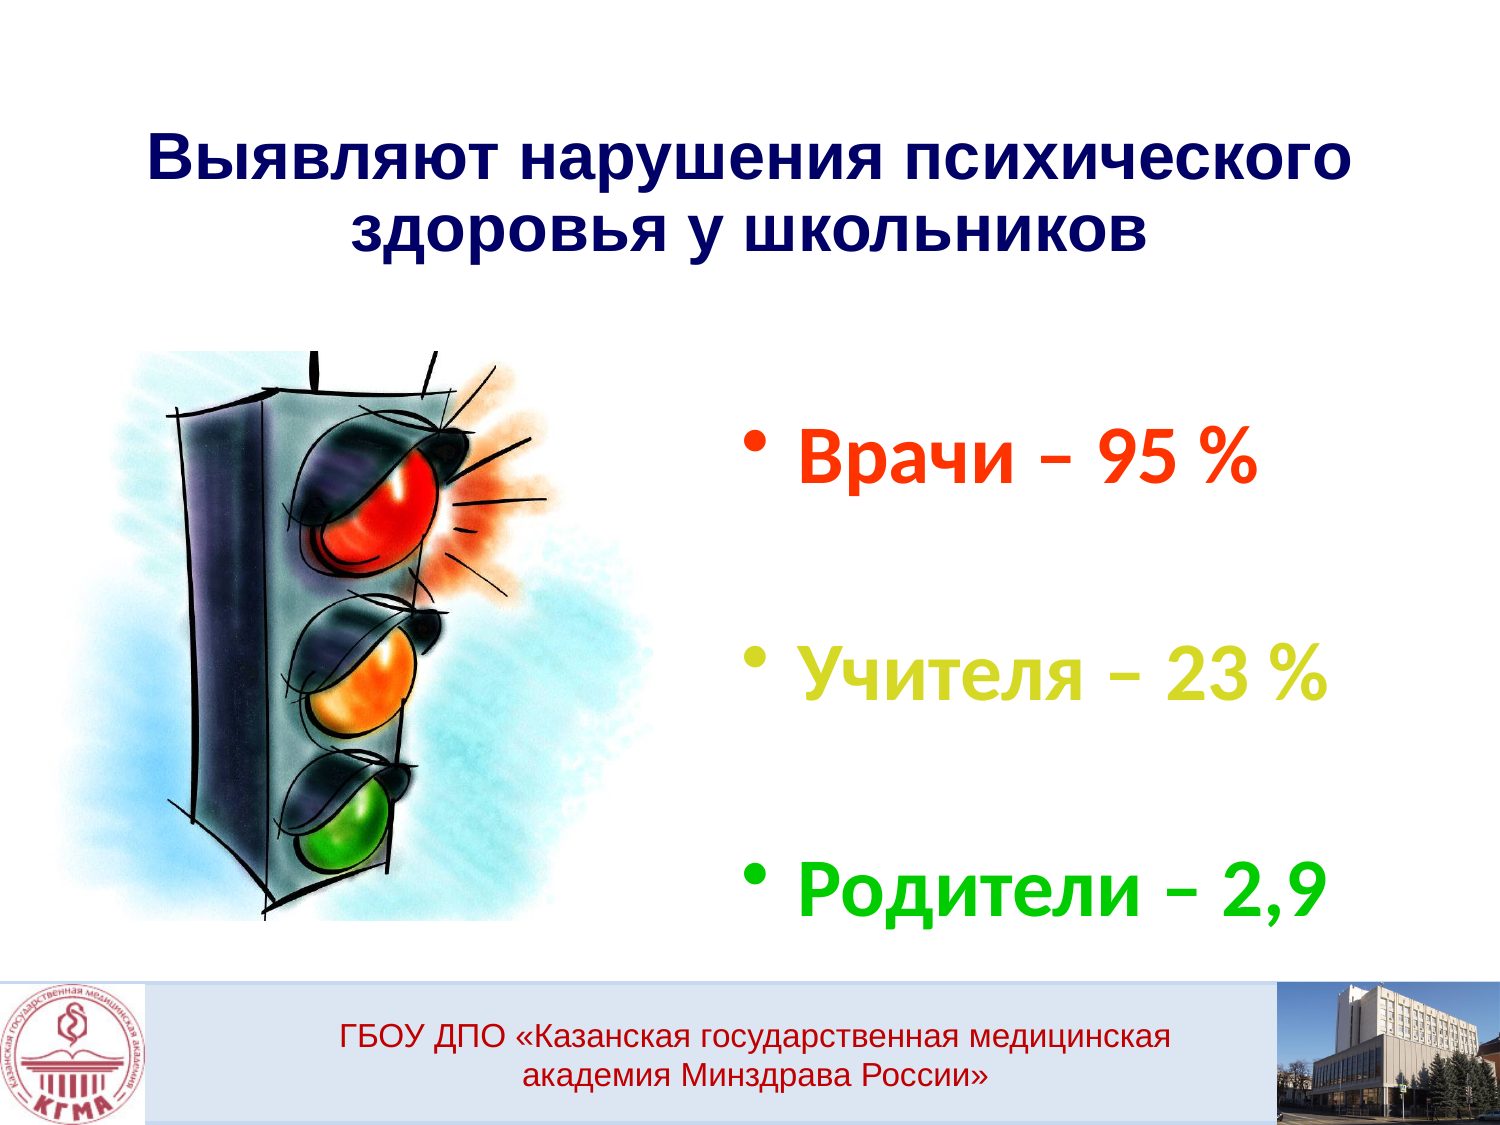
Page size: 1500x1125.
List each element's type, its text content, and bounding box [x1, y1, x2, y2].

picture [0, 984, 145, 1125]
text_box Врачи – 95 % Учителя – 23 % Родители – 2,9 % [726, 292, 1393, 968]
text_box ГБОУ ДПО «Казанская государственная медицинская академия Минздрава России» [316, 1006, 1196, 1101]
picture [0, 351, 711, 921]
text_box Выявляют нарушения психического здоровья у школьников [112, 99, 1388, 288]
text_box [0, 981, 1278, 1125]
picture [1277, 982, 1500, 1125]
